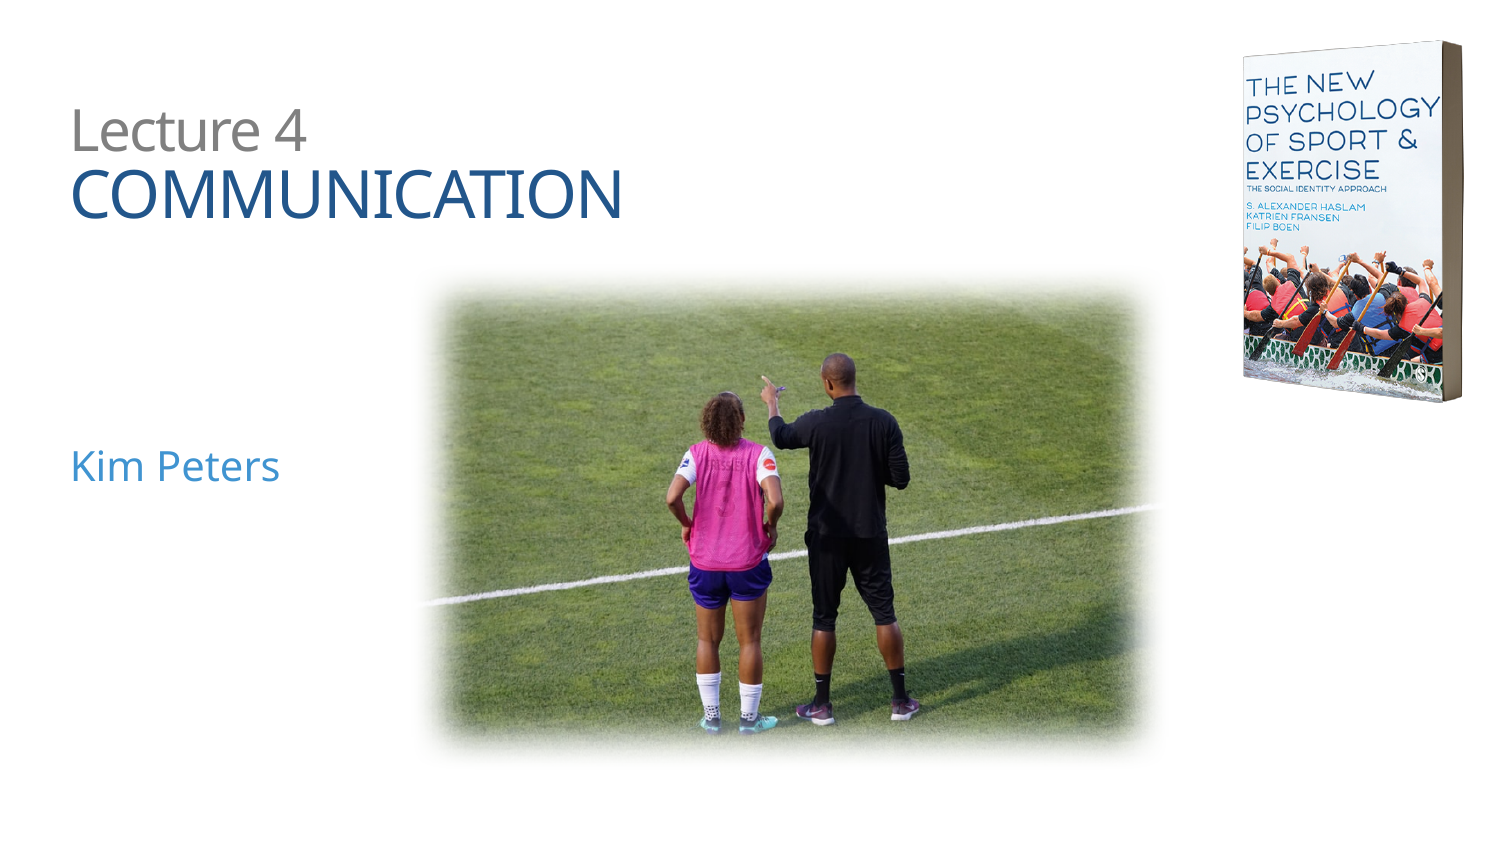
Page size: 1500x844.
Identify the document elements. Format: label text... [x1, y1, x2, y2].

text_box [1249, 25, 1474, 306]
text_box Kim Peters [55, 432, 410, 547]
picture [1239, 40, 1466, 409]
picture [410, 263, 1171, 771]
text_box Lecture 4 COMMUNICATION [55, 44, 1239, 292]
